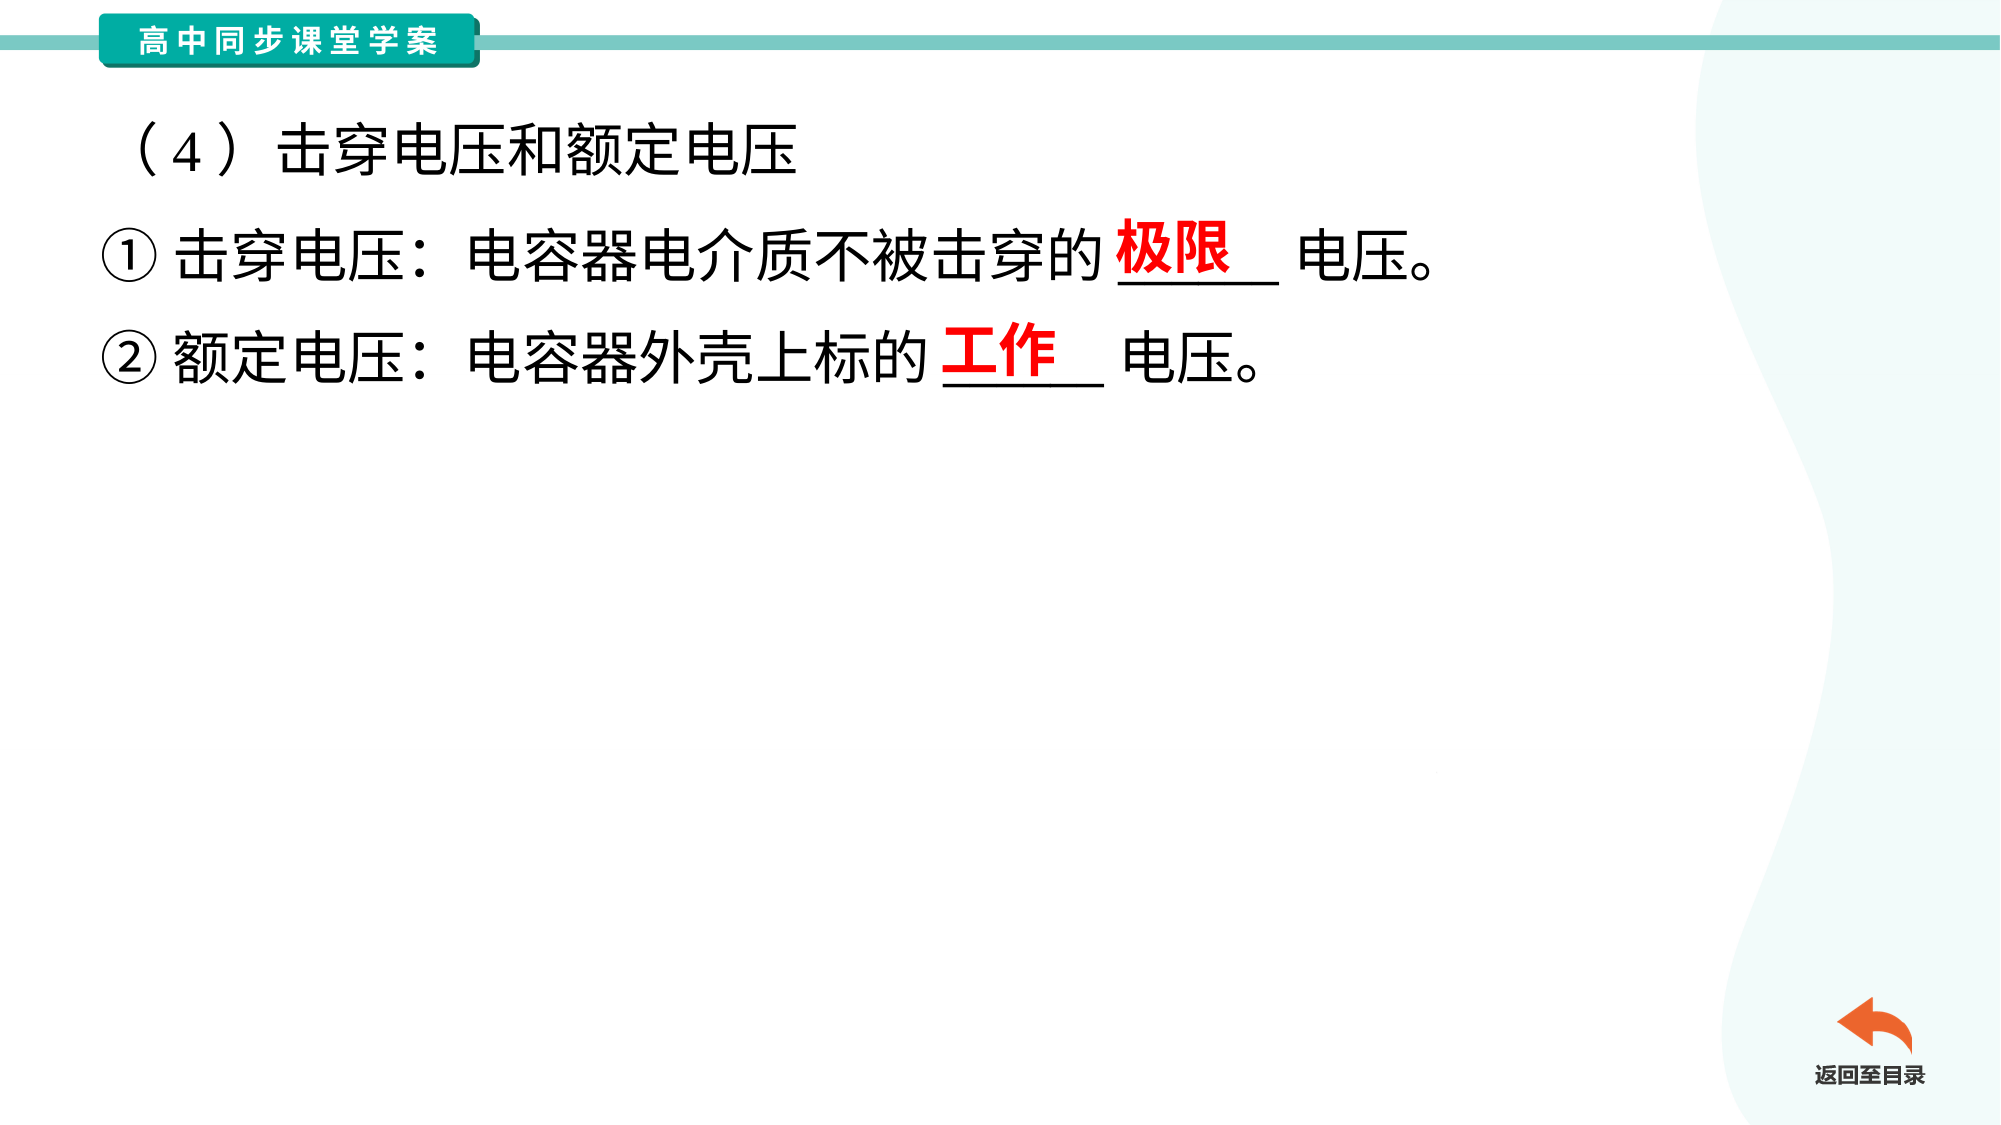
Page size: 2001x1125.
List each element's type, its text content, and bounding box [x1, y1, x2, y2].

picture [0, 0, 2000, 1125]
text_box 工作 [918, 280, 1079, 372]
text_box 极限 [1093, 177, 1254, 269]
text_box （4）击穿电压和额定电压 ①击穿电压：电容器电介质不被击穿的______电压。 ②额定电压：电容器外壳上标的______电压。 [100, 76, 1899, 380]
